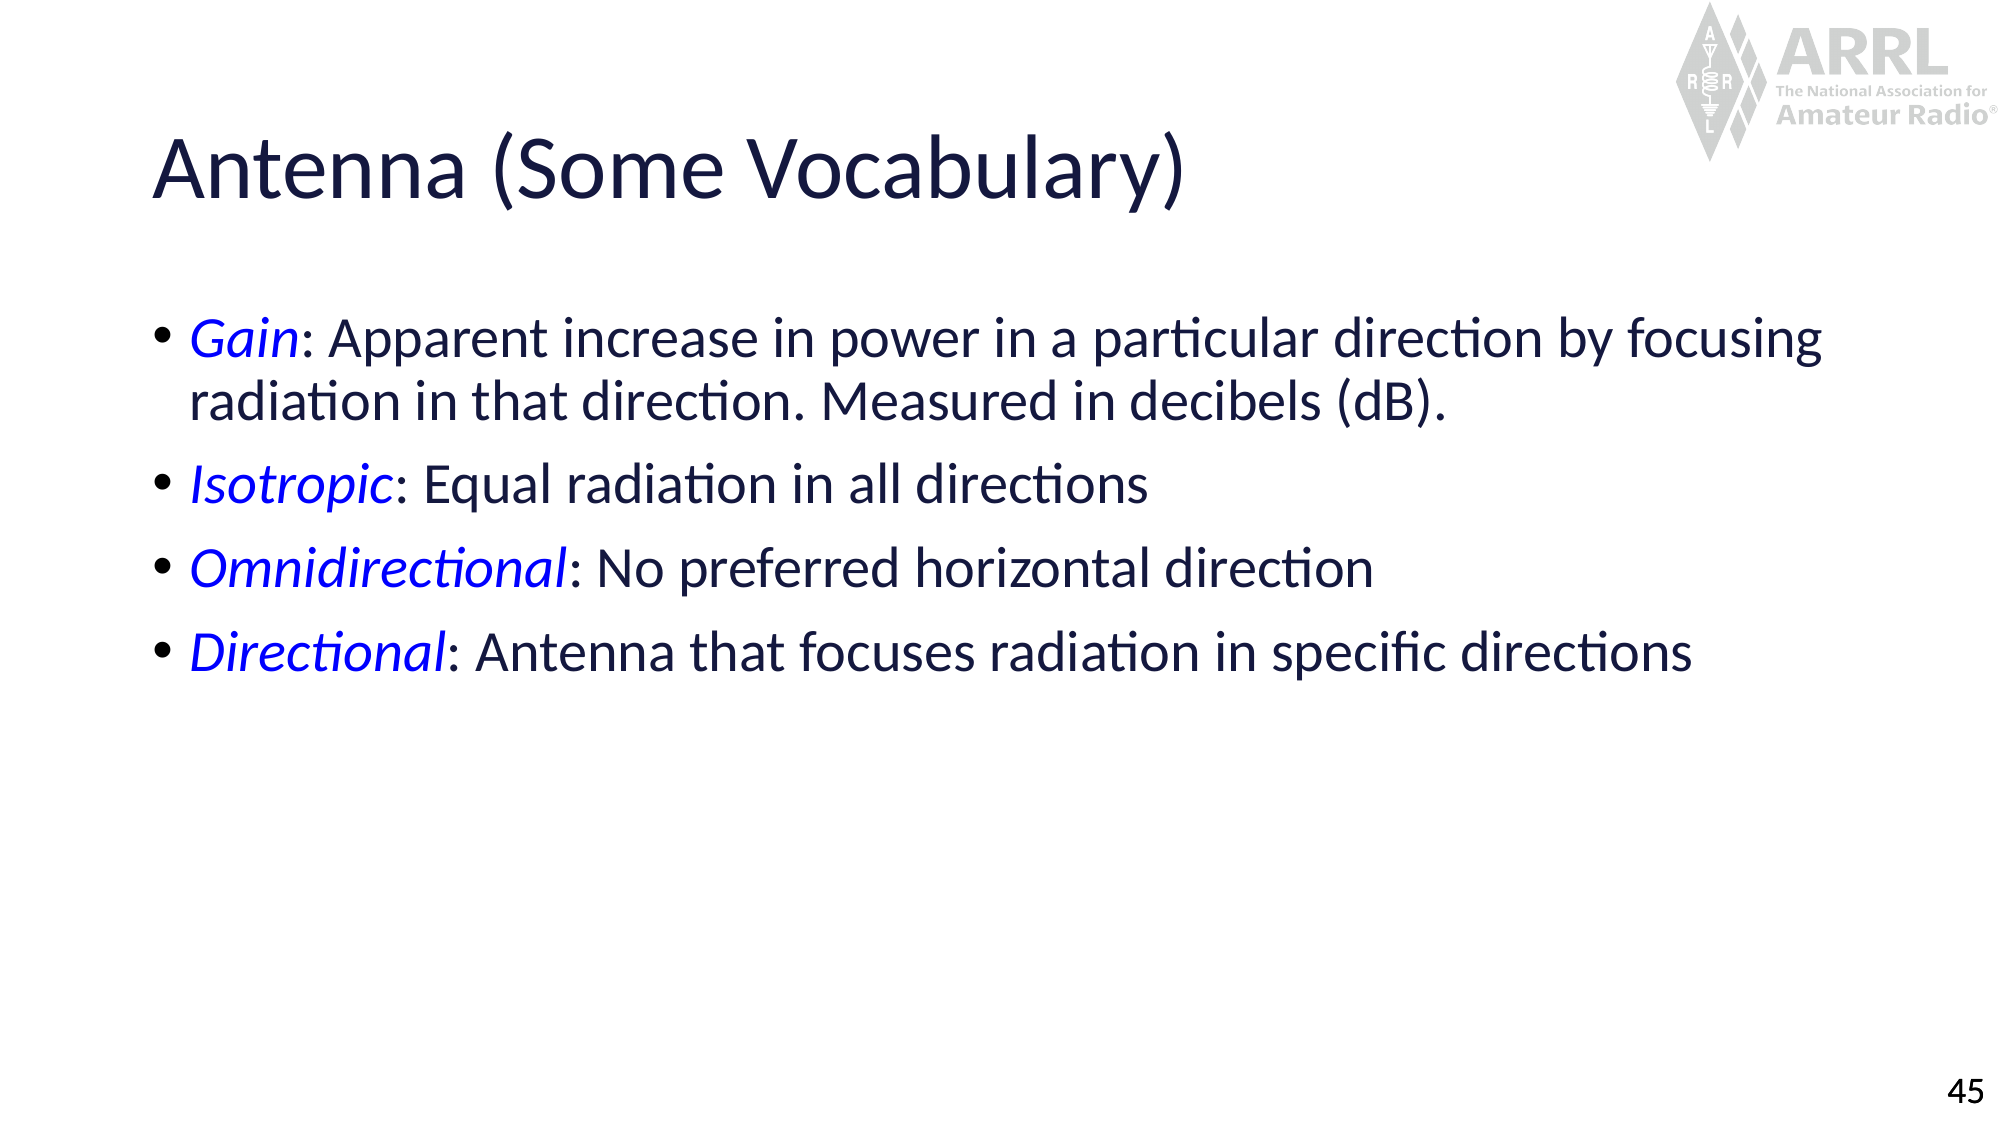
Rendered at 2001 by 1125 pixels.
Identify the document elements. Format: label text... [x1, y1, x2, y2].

list Gain: Apparent increase in power in a particular direction by focusing radiation in that direction. Measured in decibels (dB). Isotropic: Equal radiation in all directions Omnidirectional: No preferred horizontal direction Directional: Antenna that focuses radiation in specific directions [137, 299, 1863, 1014]
title Antenna (Some Vocabulary) [137, 59, 1863, 278]
picture [1674, 0, 2000, 164]
